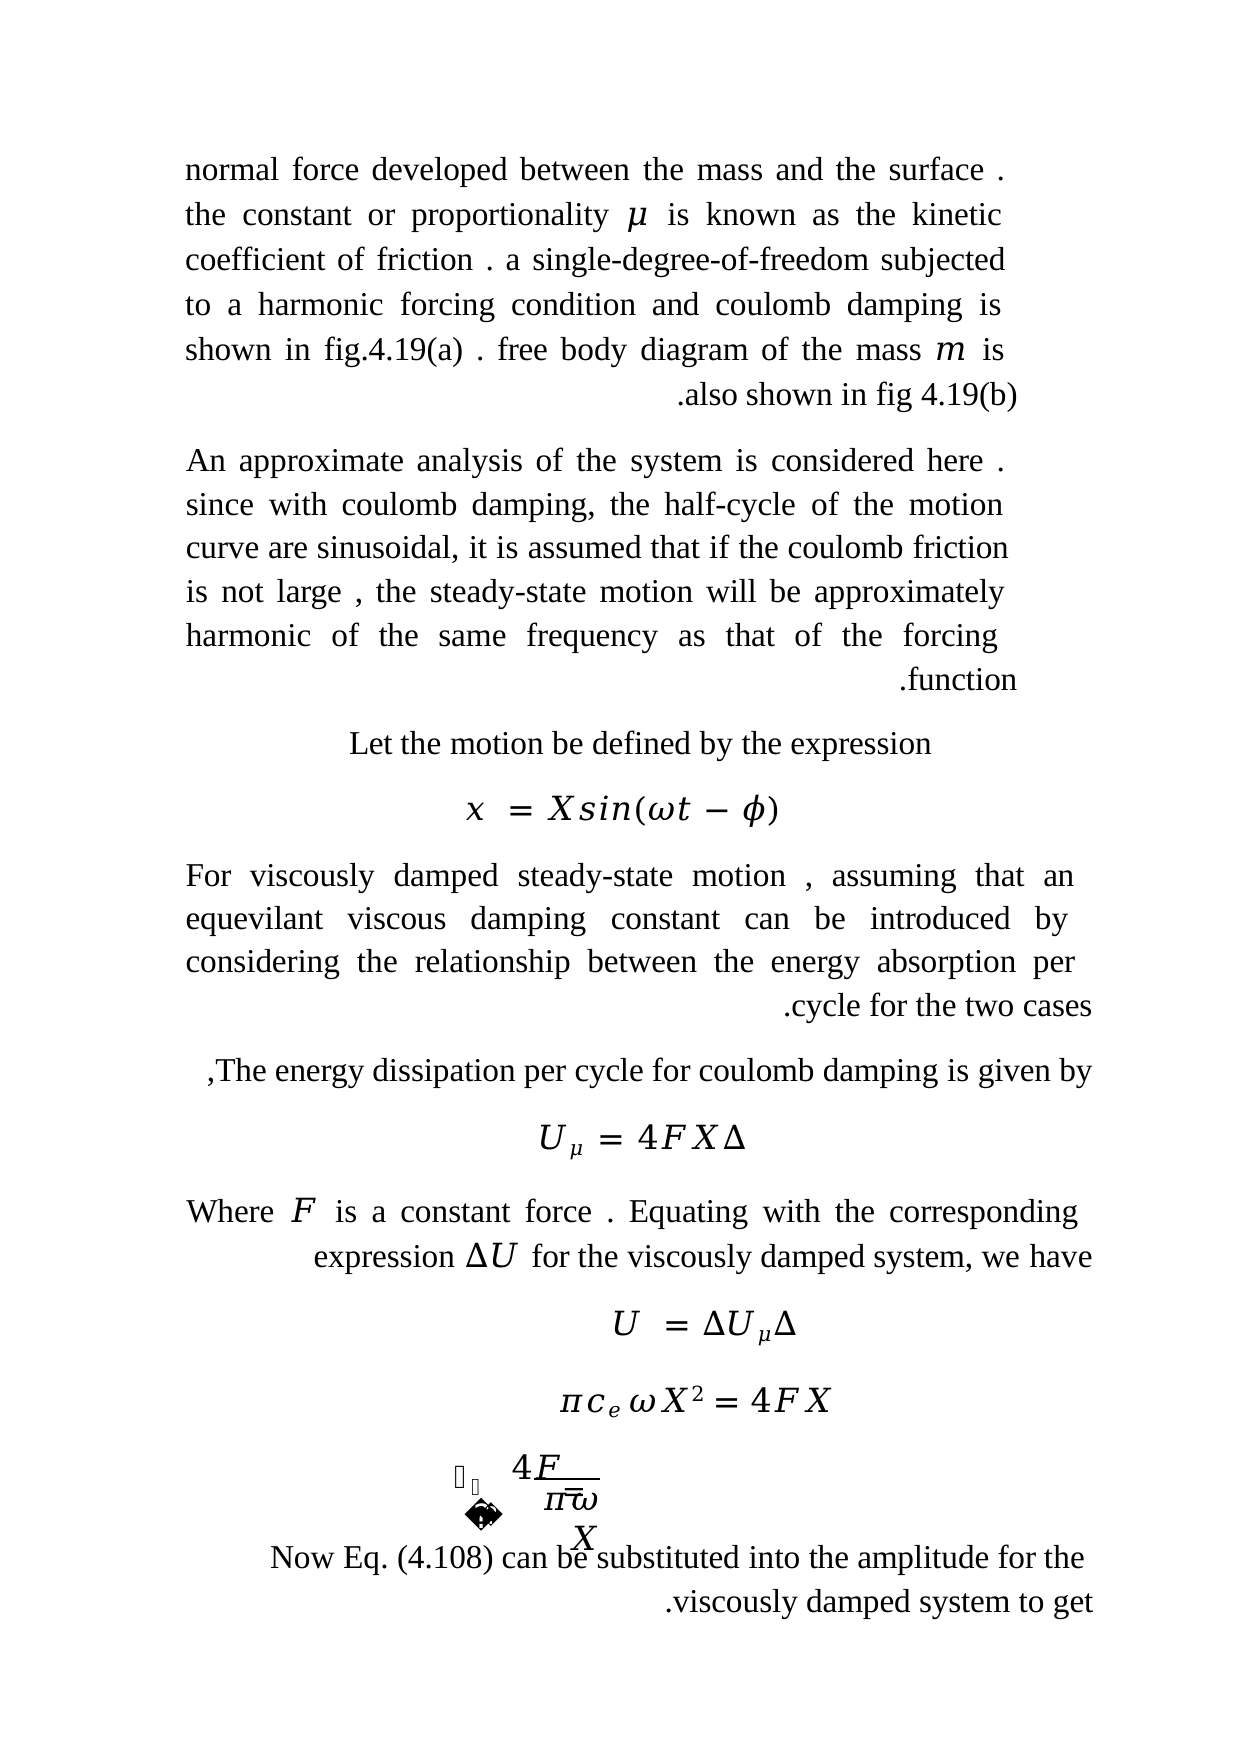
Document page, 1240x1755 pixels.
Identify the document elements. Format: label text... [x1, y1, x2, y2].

text_box normal force developed between the mass and the surface . the constant or proportionality 𝜇 is known as the kinetic coefficient of friction . a single-degree-of-freedom subjected to a harmonic forcing condition and coulomb damping is shown in fig.4.19(a) . free body diagram of the mass 𝑚 is also shown in fig 4.19(b). An approximate analysis of the system is considered here . since with coulomb damping, the half-cycle of the motion curve are sinusoidal, it is assumed that if the coulomb friction is not large , the steady-state motion will be approximately harmonic of the same frequency as that of the forcing function. Let the motion be defined by the expression 𝑥 = 𝑋𝑠𝑖𝑛(𝜔𝑡 − 𝜙) For viscously damped steady-state motion , assuming that an equevilant viscous damping constant can be introduced by considering the relationship between the energy absorption per cycle for the two cases. The energy dissipation per cycle for coulomb damping is given by, ∆𝑈𝜇 = 4𝐹𝑋 Where 𝐹 is a constant force . Equating with the corresponding expression ∆𝑈 for the viscously damped system, we have ∆𝑈 = ∆𝑈𝜇 𝜋𝑐𝑒 𝜔𝑋2 = 4𝐹𝑋 [179, 136, 1101, 1422]
text_box 𝑒 [473, 1469, 490, 1529]
text_box 𝑐 [458, 1452, 479, 1530]
text_box = 4𝐹 [492, 1427, 592, 1506]
text_box 𝜋𝜔𝑋 [531, 1475, 602, 1530]
text_box Now Eq. (4.108) can be substituted into the amplitude for the viscously damped system to get. [185, 1530, 1096, 1619]
